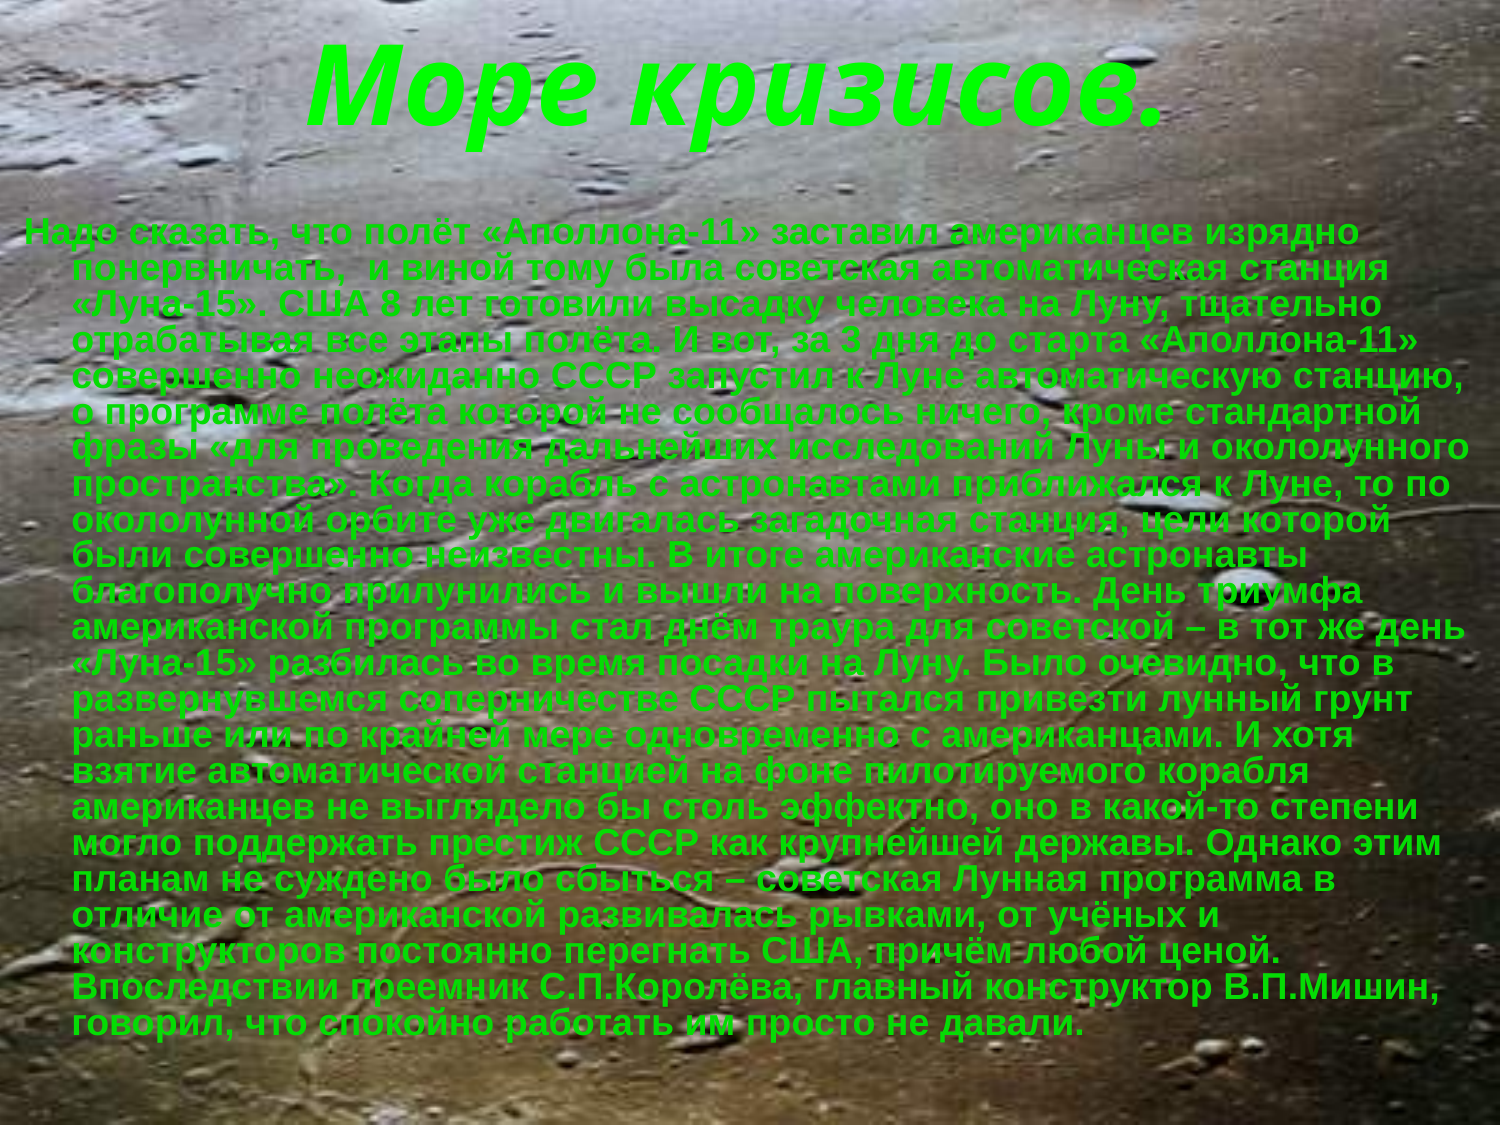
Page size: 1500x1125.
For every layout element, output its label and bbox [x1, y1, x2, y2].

list [0, 0, 1500, 1125]
